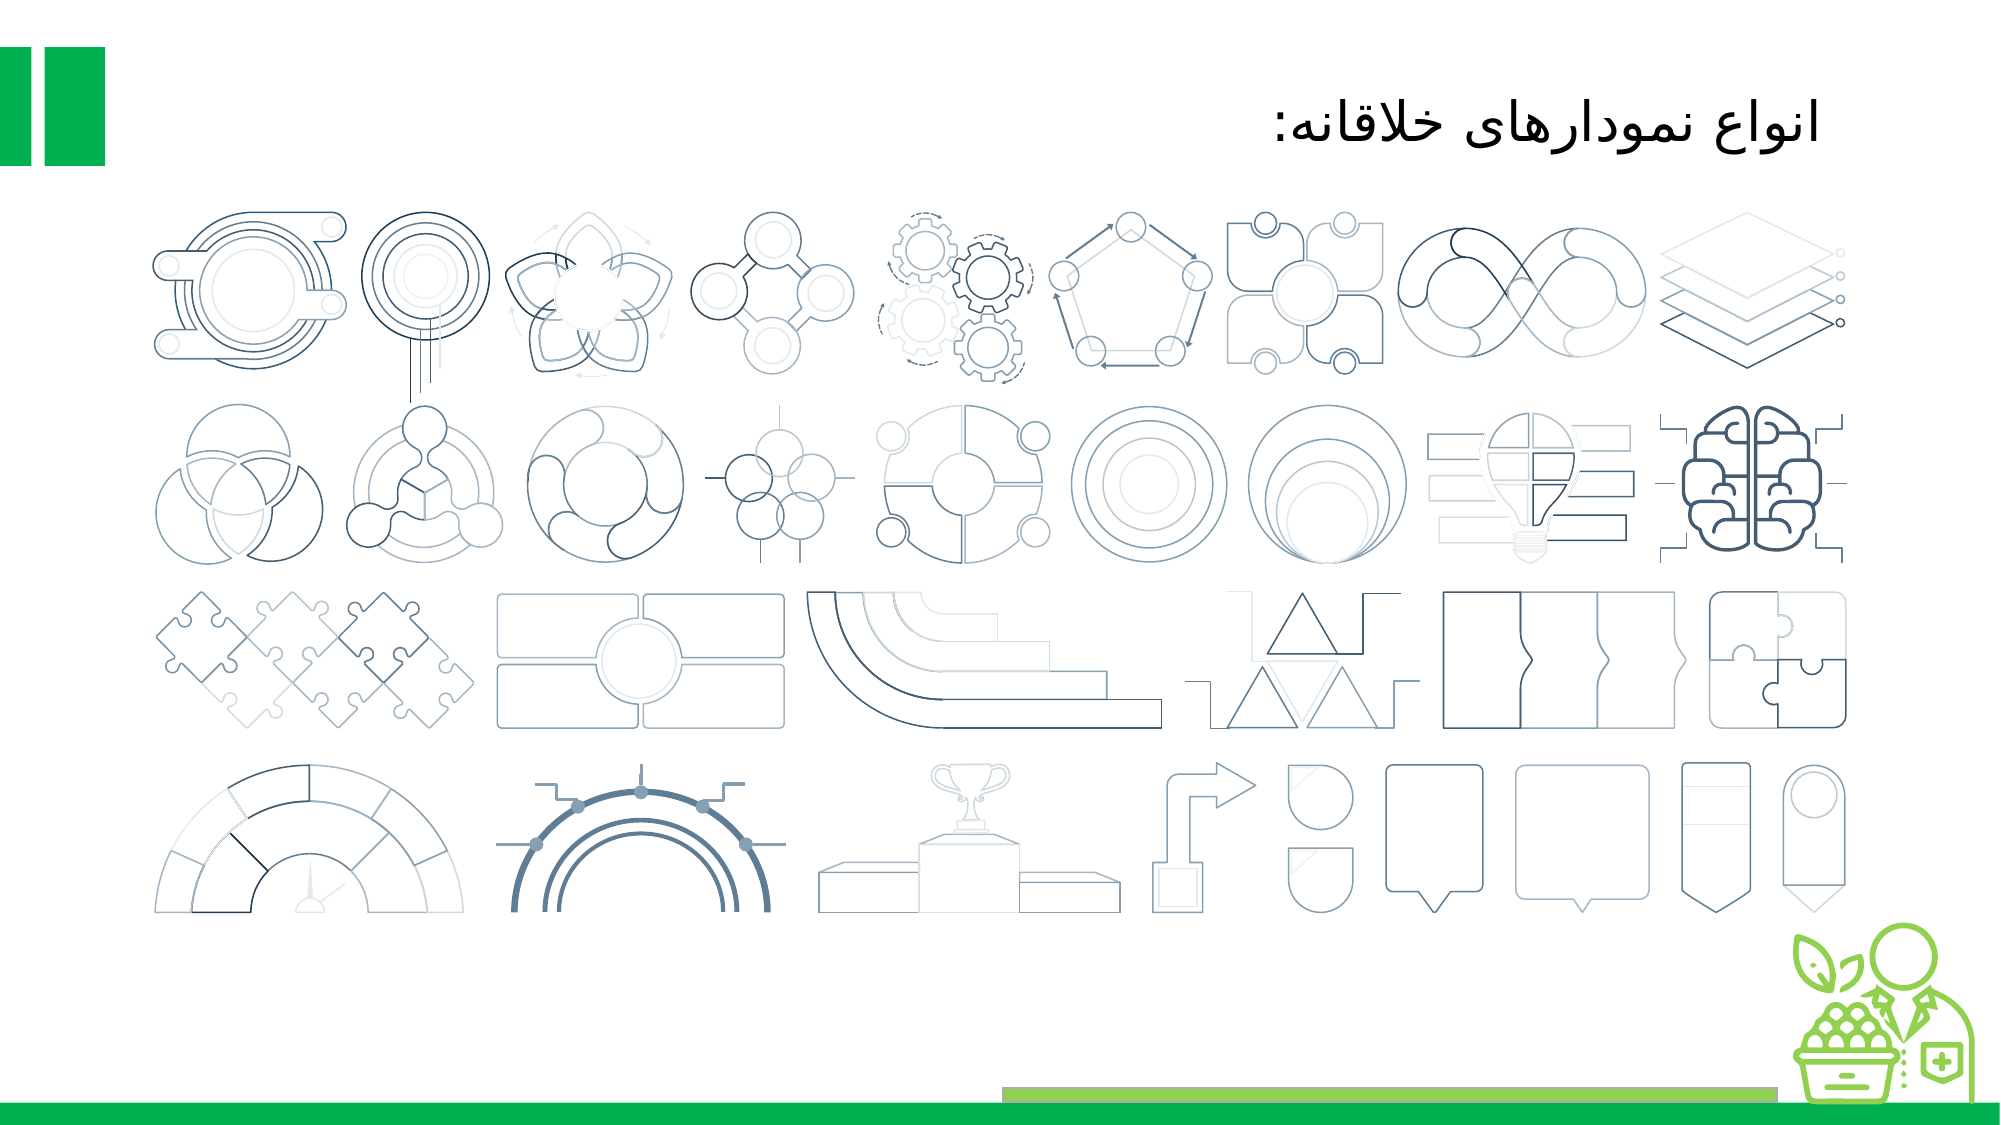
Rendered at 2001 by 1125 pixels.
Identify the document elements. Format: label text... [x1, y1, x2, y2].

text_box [807, 592, 1162, 729]
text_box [496, 764, 786, 913]
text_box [1248, 405, 1407, 564]
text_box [153, 212, 347, 382]
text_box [877, 212, 1034, 385]
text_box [1288, 848, 1353, 913]
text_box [504, 212, 673, 391]
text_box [156, 592, 475, 728]
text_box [1682, 762, 1751, 913]
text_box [1709, 591, 1846, 729]
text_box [527, 406, 684, 563]
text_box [497, 594, 785, 729]
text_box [1227, 212, 1383, 374]
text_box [1288, 765, 1353, 830]
text_box [1515, 765, 1650, 913]
text_box انواع نمودارهای خلاقانه: [156, 65, 1843, 172]
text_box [361, 212, 490, 403]
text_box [1661, 212, 1847, 369]
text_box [688, 212, 863, 374]
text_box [818, 764, 1120, 913]
text_box [1386, 764, 1483, 913]
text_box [705, 405, 856, 564]
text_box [344, 406, 506, 563]
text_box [1152, 762, 1256, 913]
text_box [155, 404, 323, 565]
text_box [1427, 405, 1634, 564]
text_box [1049, 212, 1213, 370]
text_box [1184, 591, 1420, 729]
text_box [1398, 228, 1646, 357]
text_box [155, 765, 464, 913]
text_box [1071, 406, 1227, 562]
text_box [876, 405, 1050, 564]
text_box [1783, 765, 1845, 913]
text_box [1443, 592, 1687, 729]
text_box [1655, 405, 1847, 564]
